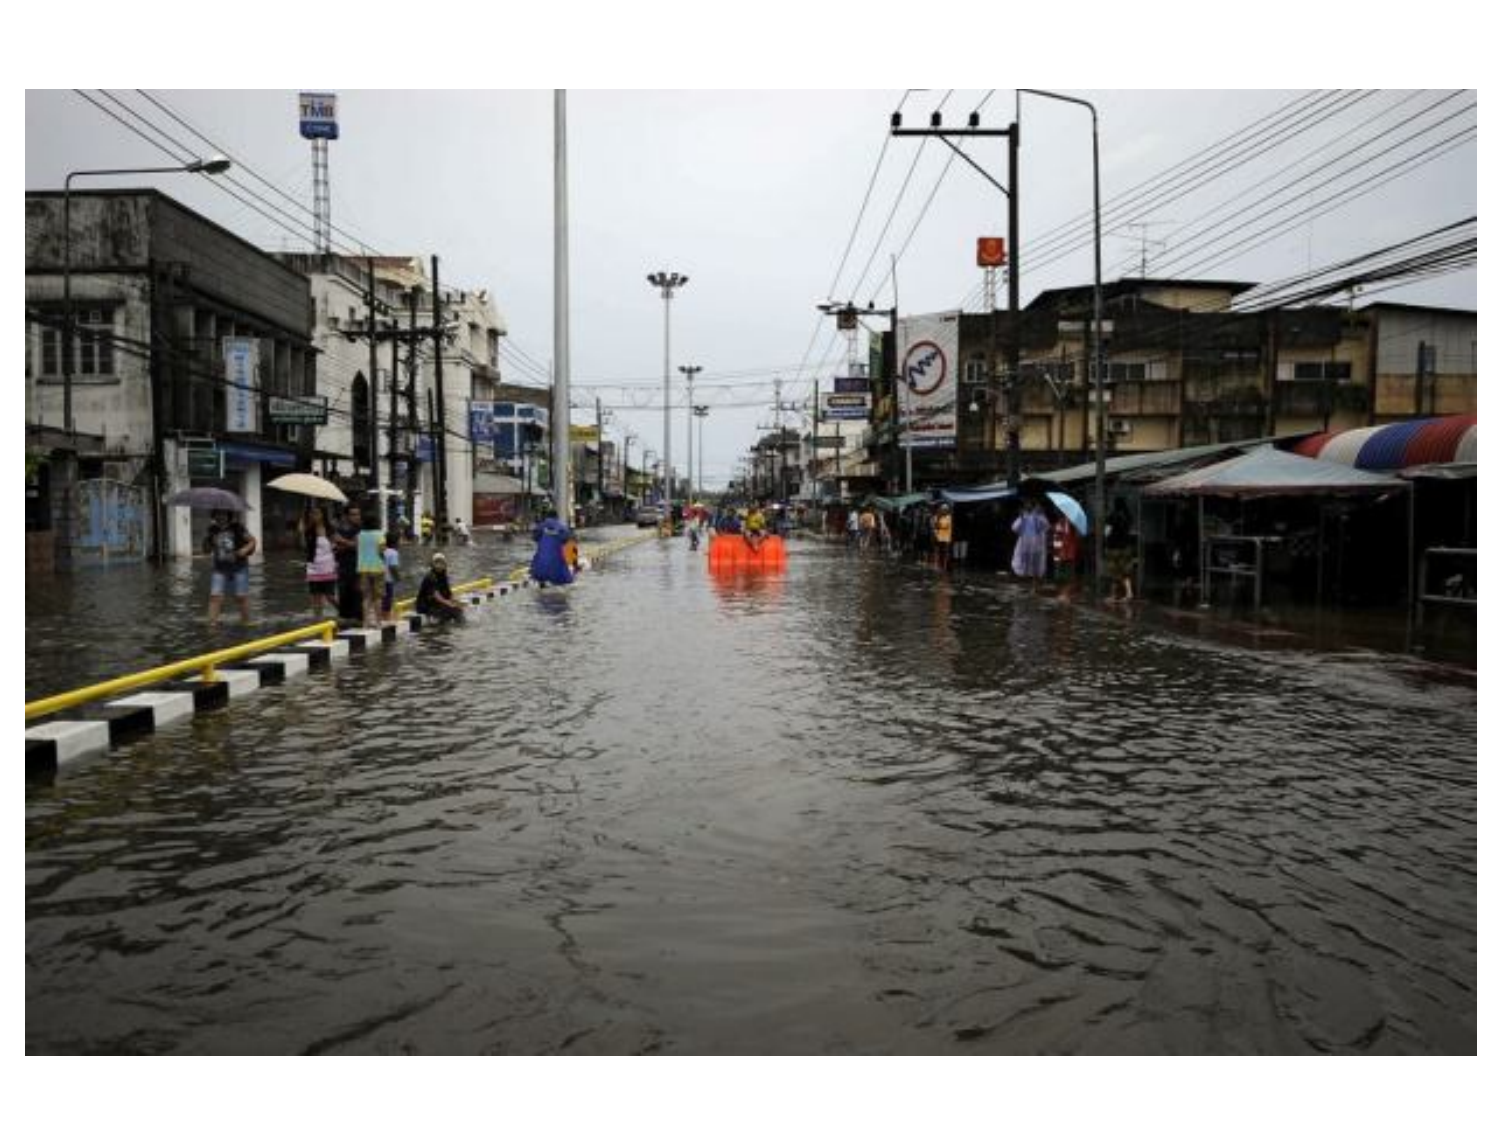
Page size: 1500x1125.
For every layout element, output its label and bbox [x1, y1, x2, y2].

picture [25, 89, 1477, 1056]
